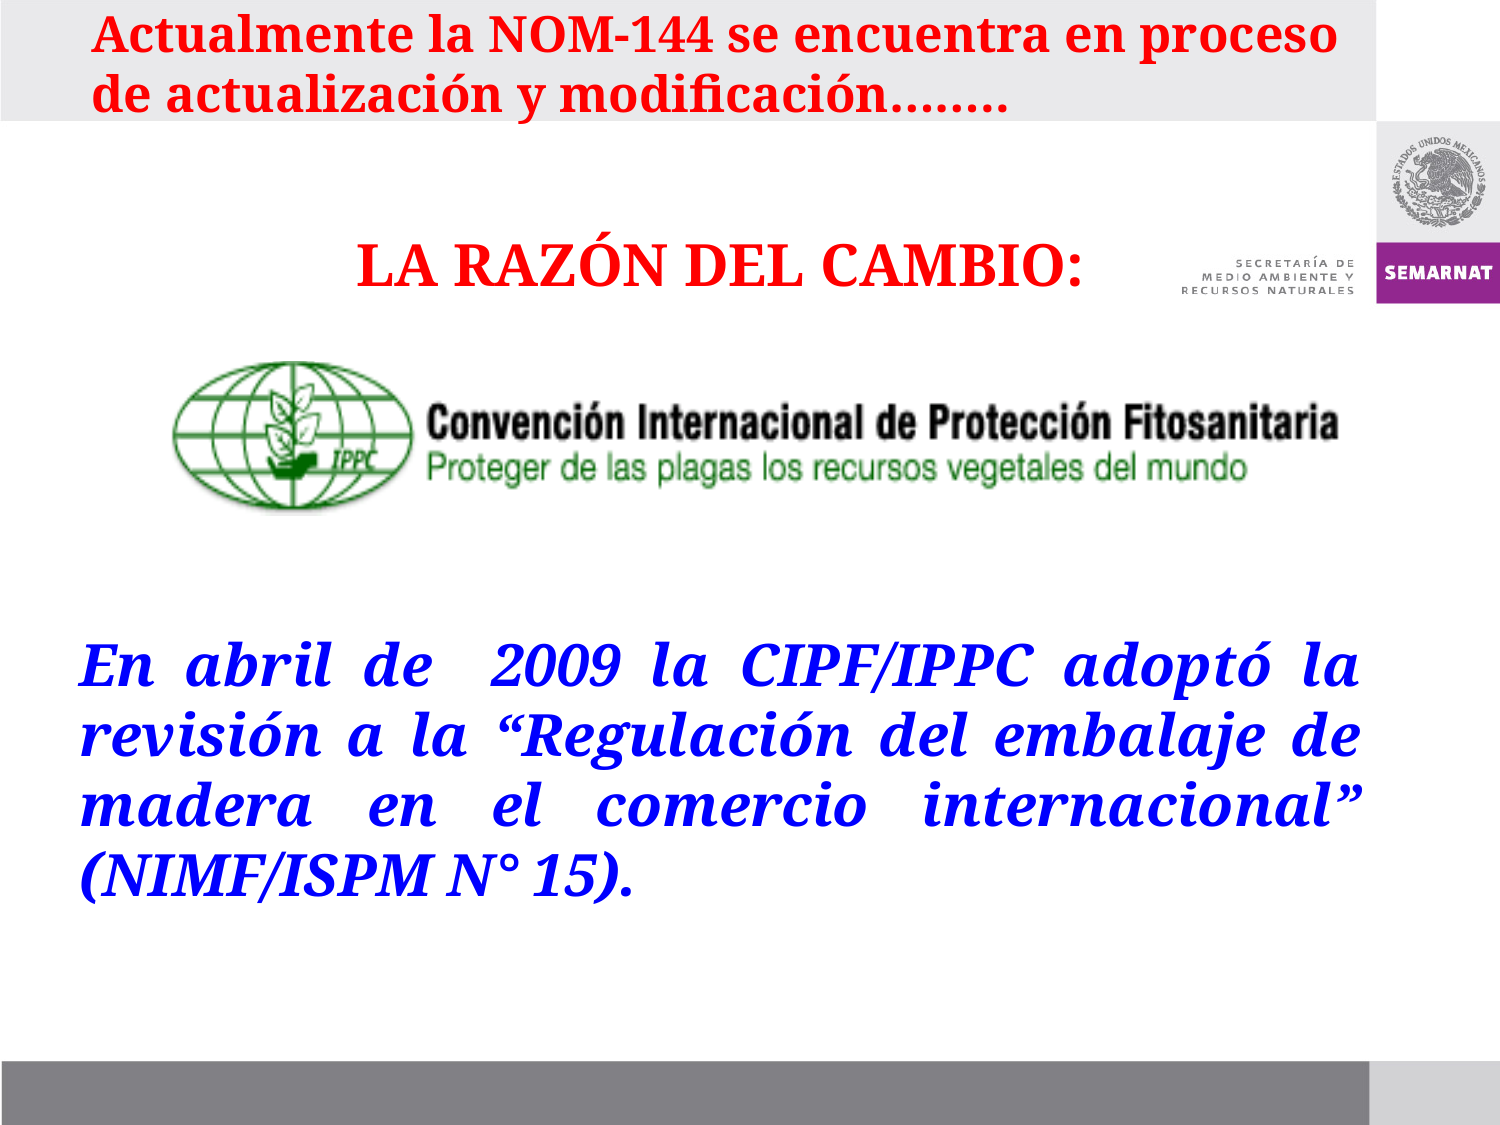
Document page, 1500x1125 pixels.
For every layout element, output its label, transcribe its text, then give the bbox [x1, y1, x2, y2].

picture [0, 0, 1500, 1125]
text_box Actualmente la NOM-144 se encuentra en proceso de actualización y modificación…….. [76, 0, 1365, 131]
text_box LA RAZÓN DEL CAMBIO: En abril de 2009 la CIPF/IPPC adoptó la revisión a la “Regulación del embalaje de madera en el comercio internacional” (NIMF/ISPM N° 15). [64, 160, 1376, 976]
